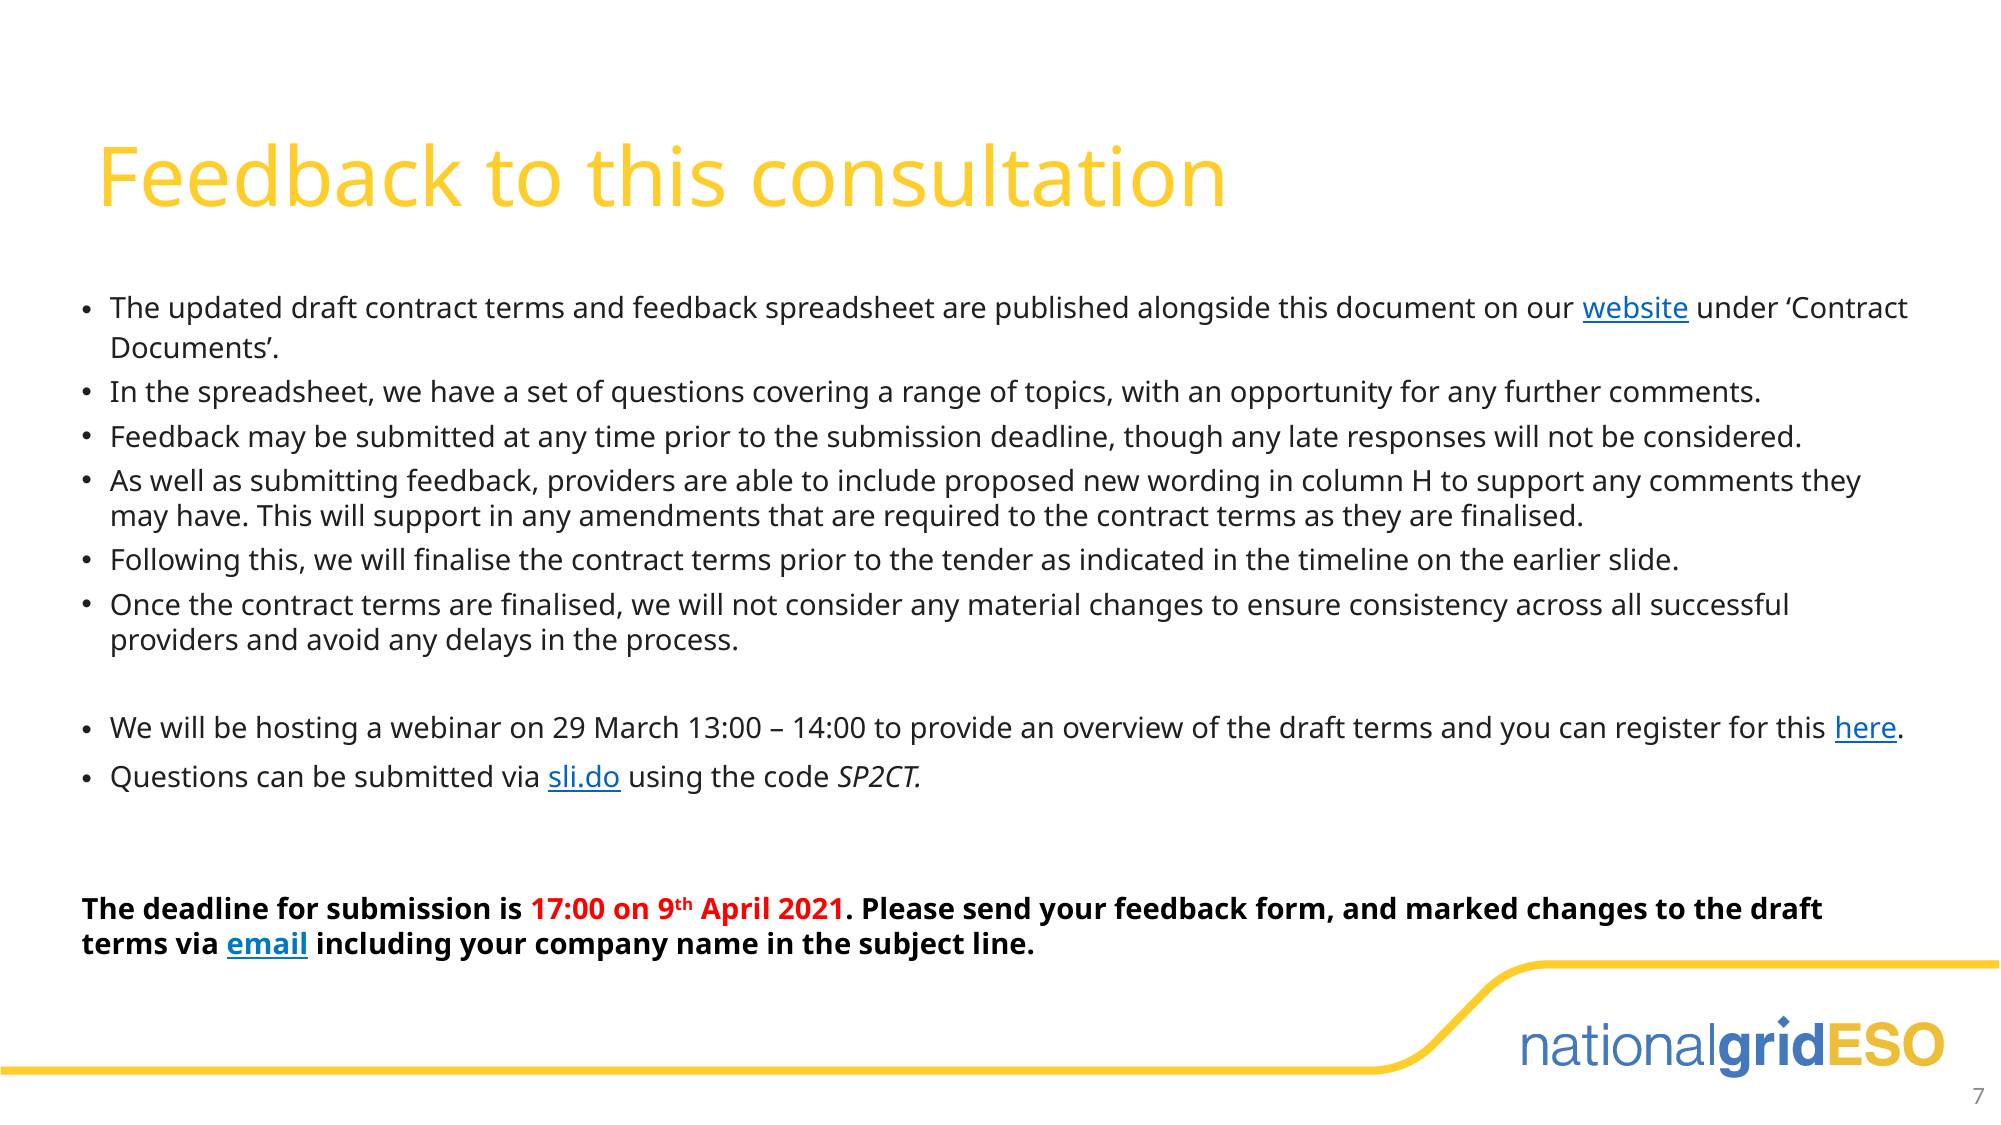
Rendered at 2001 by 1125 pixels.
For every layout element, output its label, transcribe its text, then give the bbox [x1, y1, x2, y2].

picture [0, 954, 2000, 1125]
title Feedback to this consultation [81, 127, 1955, 233]
text_box The updated draft contract terms and feedback spreadsheet are published alongside this document on our website under ‘Contract Documents’. In the spreadsheet, we have a set of questions covering a range of topics, with an opportunity for any further comments. Feedback may be submitted at any time prior to the submission deadline, though any late responses will not be considered. As well as submitting feedback, providers are able to include proposed new wording in column H to support any comments they may have. This will support in any amendments that are required to the contract terms as they are finalised. Following this, we will finalise the contract terms prior to the tender as indicated in the timeline on the earlier slide. Once the contract terms are finalised, we will not consider any material changes to ensure consistency across all successful providers and avoid any delays in the process. We will be hosting a webinar on 29 March 13:00 – 14:00 to provide an overview of the draft terms and you can register for this here. Questions can be submitted via sli.do using the code SP2CT. The deadline for submission is 17:00 on 9th April 2021. Please send your feedback form, and marked changes to the draft terms via email including your company name in the subject line. [81, 289, 1914, 954]
